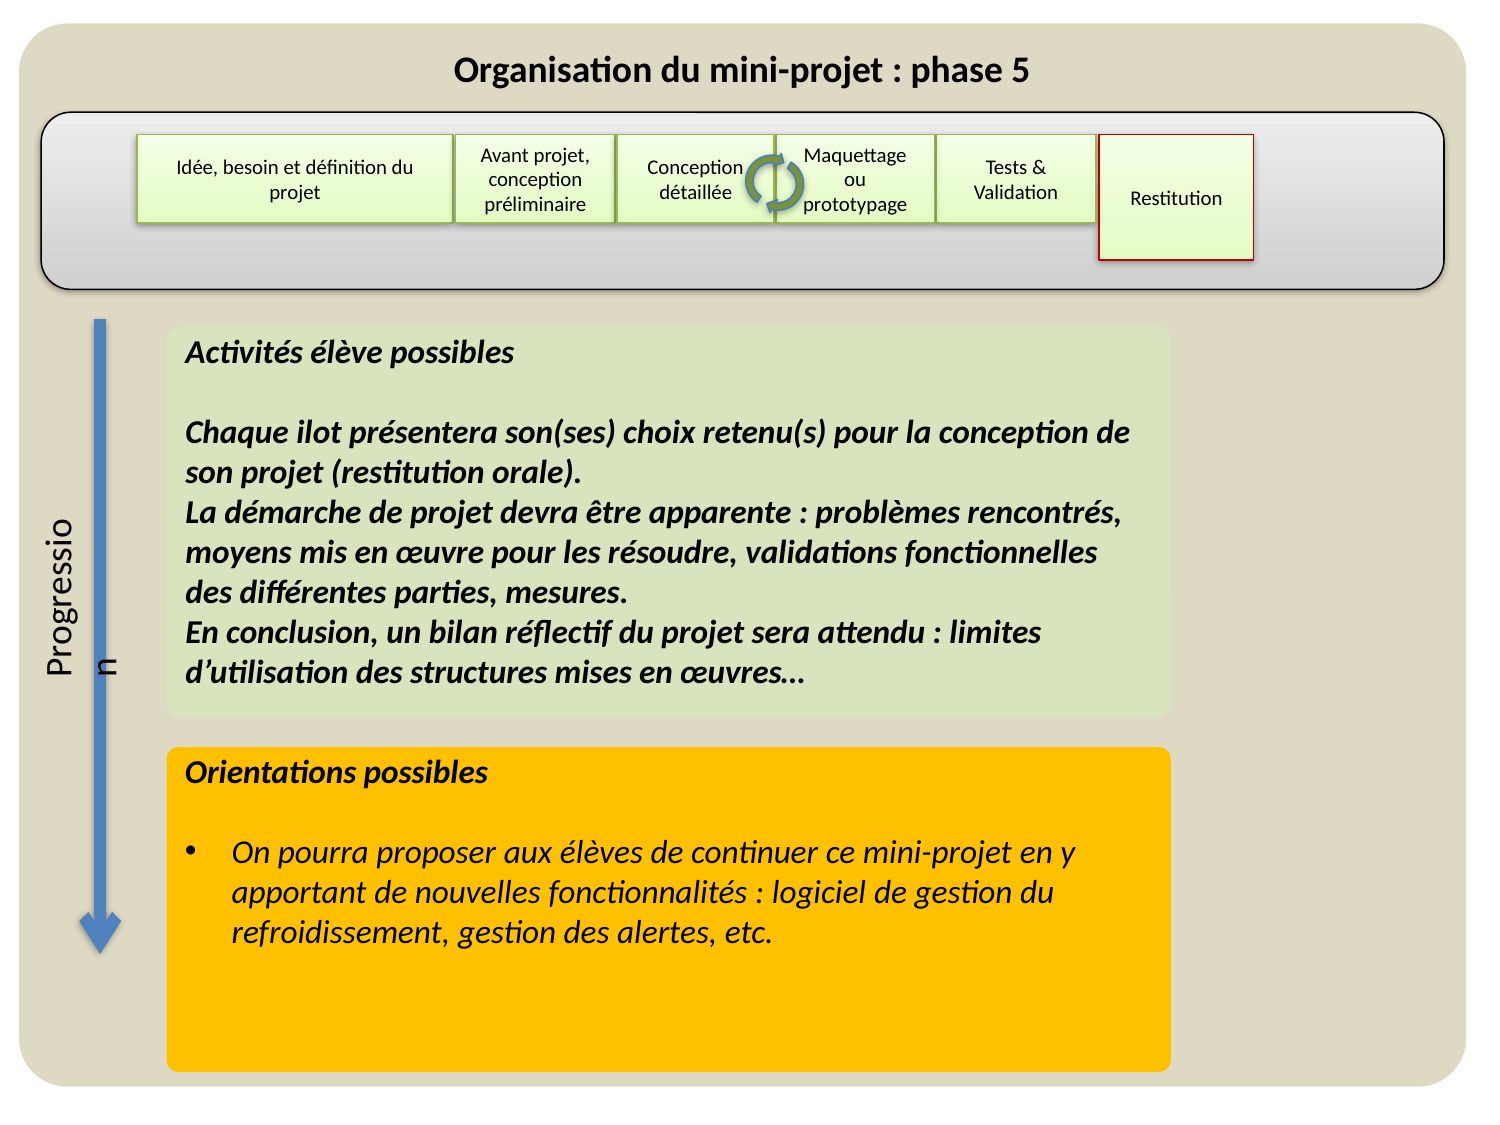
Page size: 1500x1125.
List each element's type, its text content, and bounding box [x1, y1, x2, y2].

text_box Activités élève possibles Chaque ilot présentera son(ses) choix retenu(s) pour la conception de son projet (restitution orale). La démarche de projet devra être apparente : problèmes rencontrés, moyens mis en œuvre pour les résoudre, validations fonctionnelles des différentes parties, mesures. En conclusion, un bilan réflectif du projet sera attendu : limites d’utilisation des structures mises en œuvres… [164, 324, 1173, 720]
text_box [40, 111, 1445, 291]
text_box Orientations possibles On pourra proposer aux élèves de continuer ce mini-projet en y apportant de nouvelles fonctionnalités : logiciel de gestion du refroidissement, gestion des alertes, etc. [164, 744, 1173, 1074]
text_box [136, 134, 1254, 261]
text_box Organisation du mini-projet : phase 5 [16, 21, 1469, 1089]
text_box Progression [26, 488, 95, 692]
